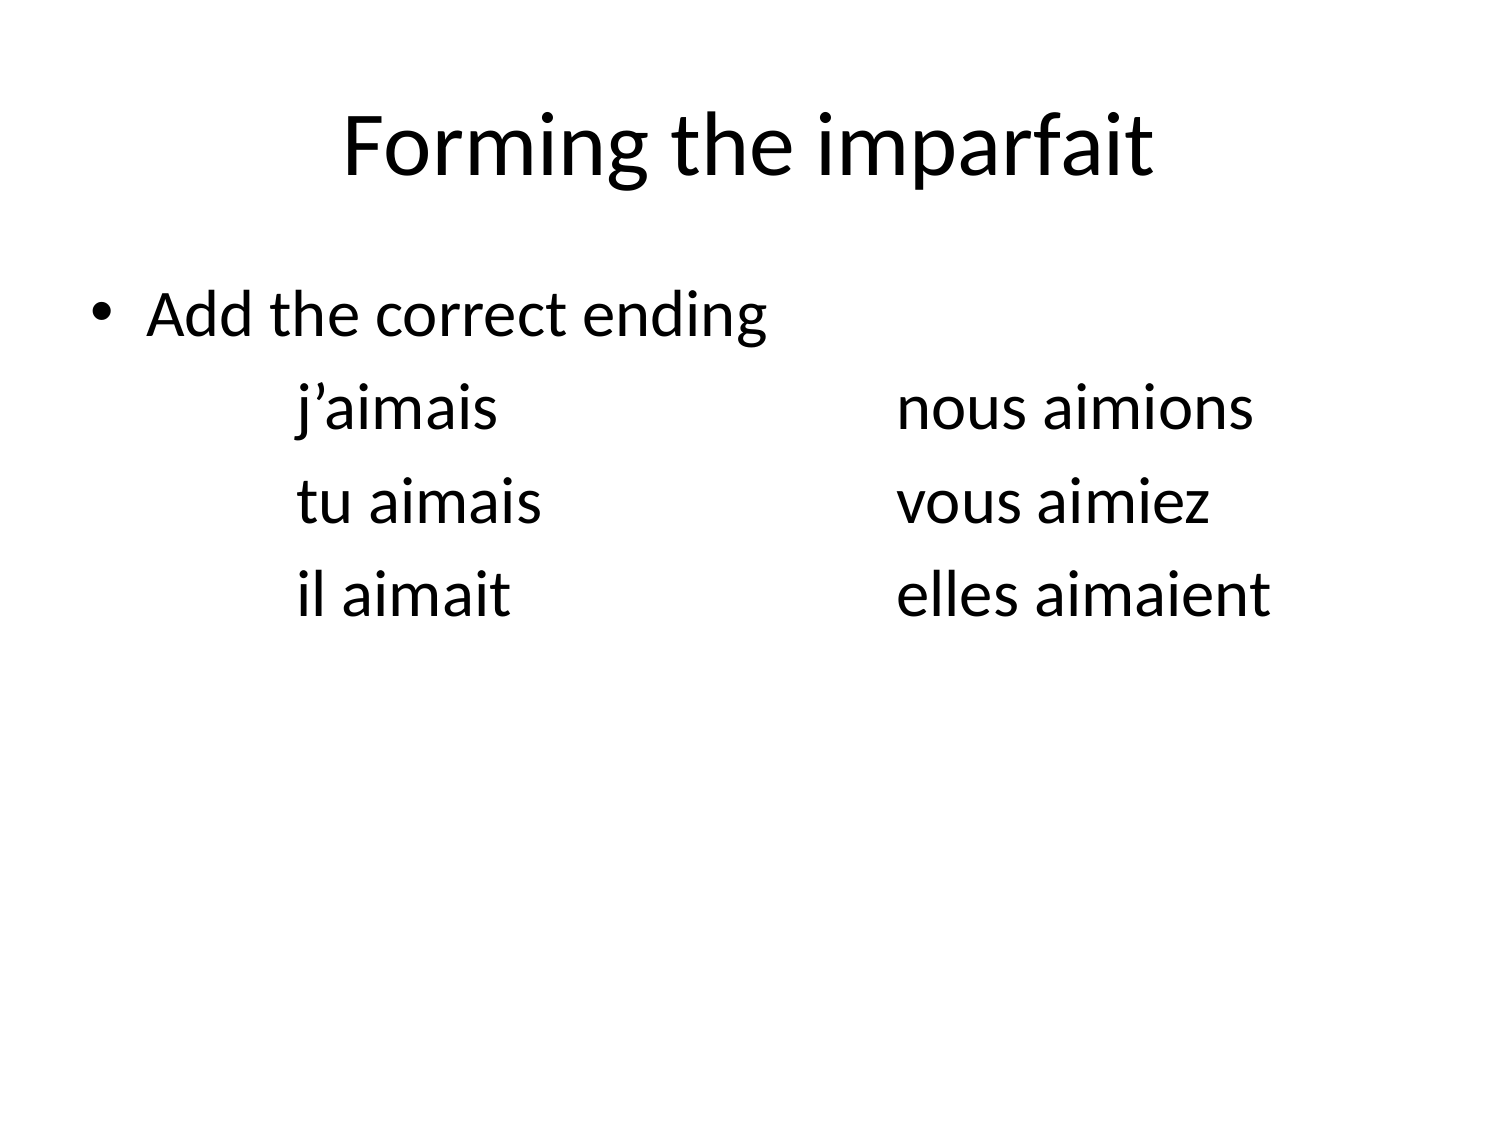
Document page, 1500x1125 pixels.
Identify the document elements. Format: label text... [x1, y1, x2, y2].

list Add the correct ending j’aimais nous aimions tu aimais vous aimiez il aimait elles aimaient [75, 262, 1425, 1005]
title Forming the imparfait [75, 45, 1425, 233]
